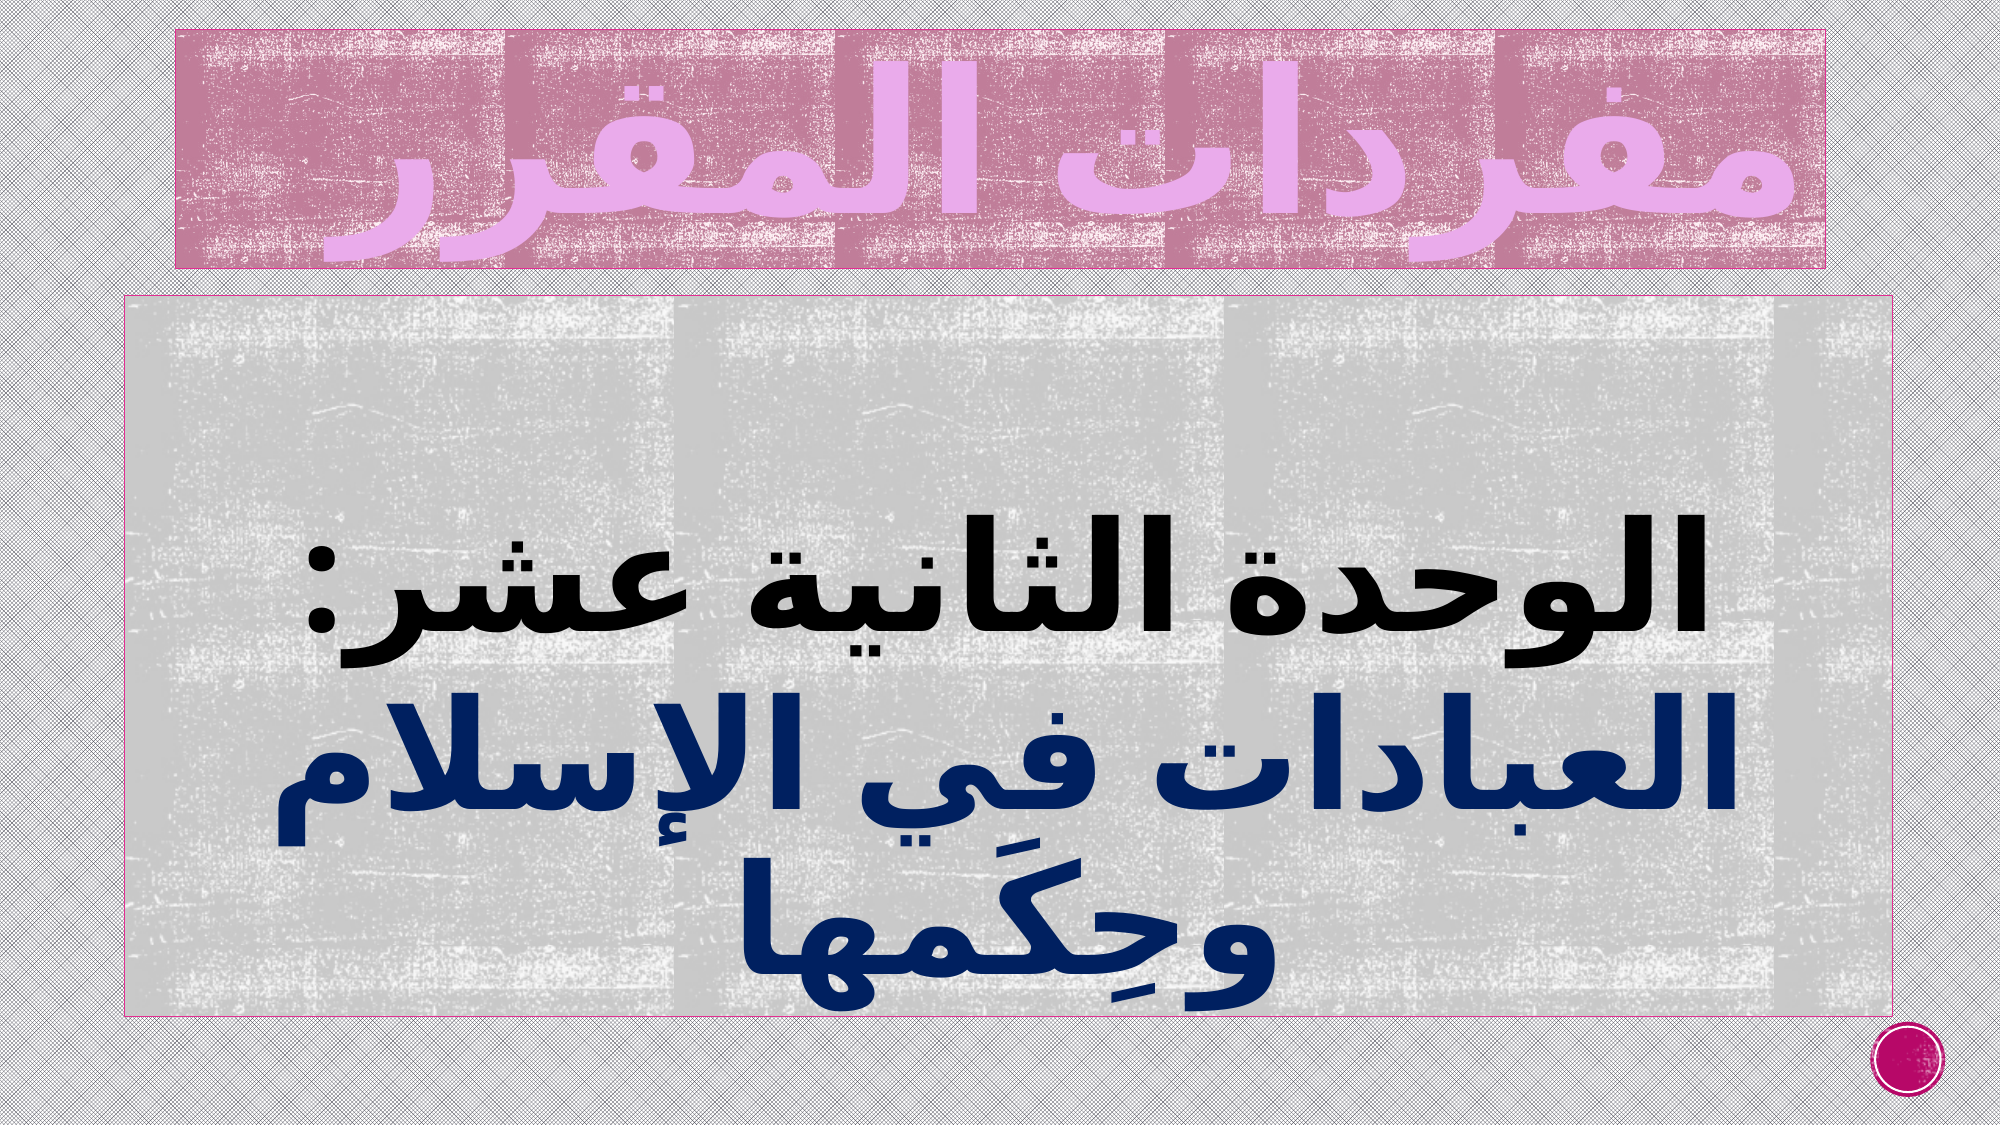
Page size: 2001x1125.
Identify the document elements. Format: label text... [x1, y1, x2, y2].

title مفردات المقرر [175, 29, 1826, 269]
list الوحدة الثانية عشر: العبادات في الإسلام وحِكَمها [124, 295, 1893, 1017]
